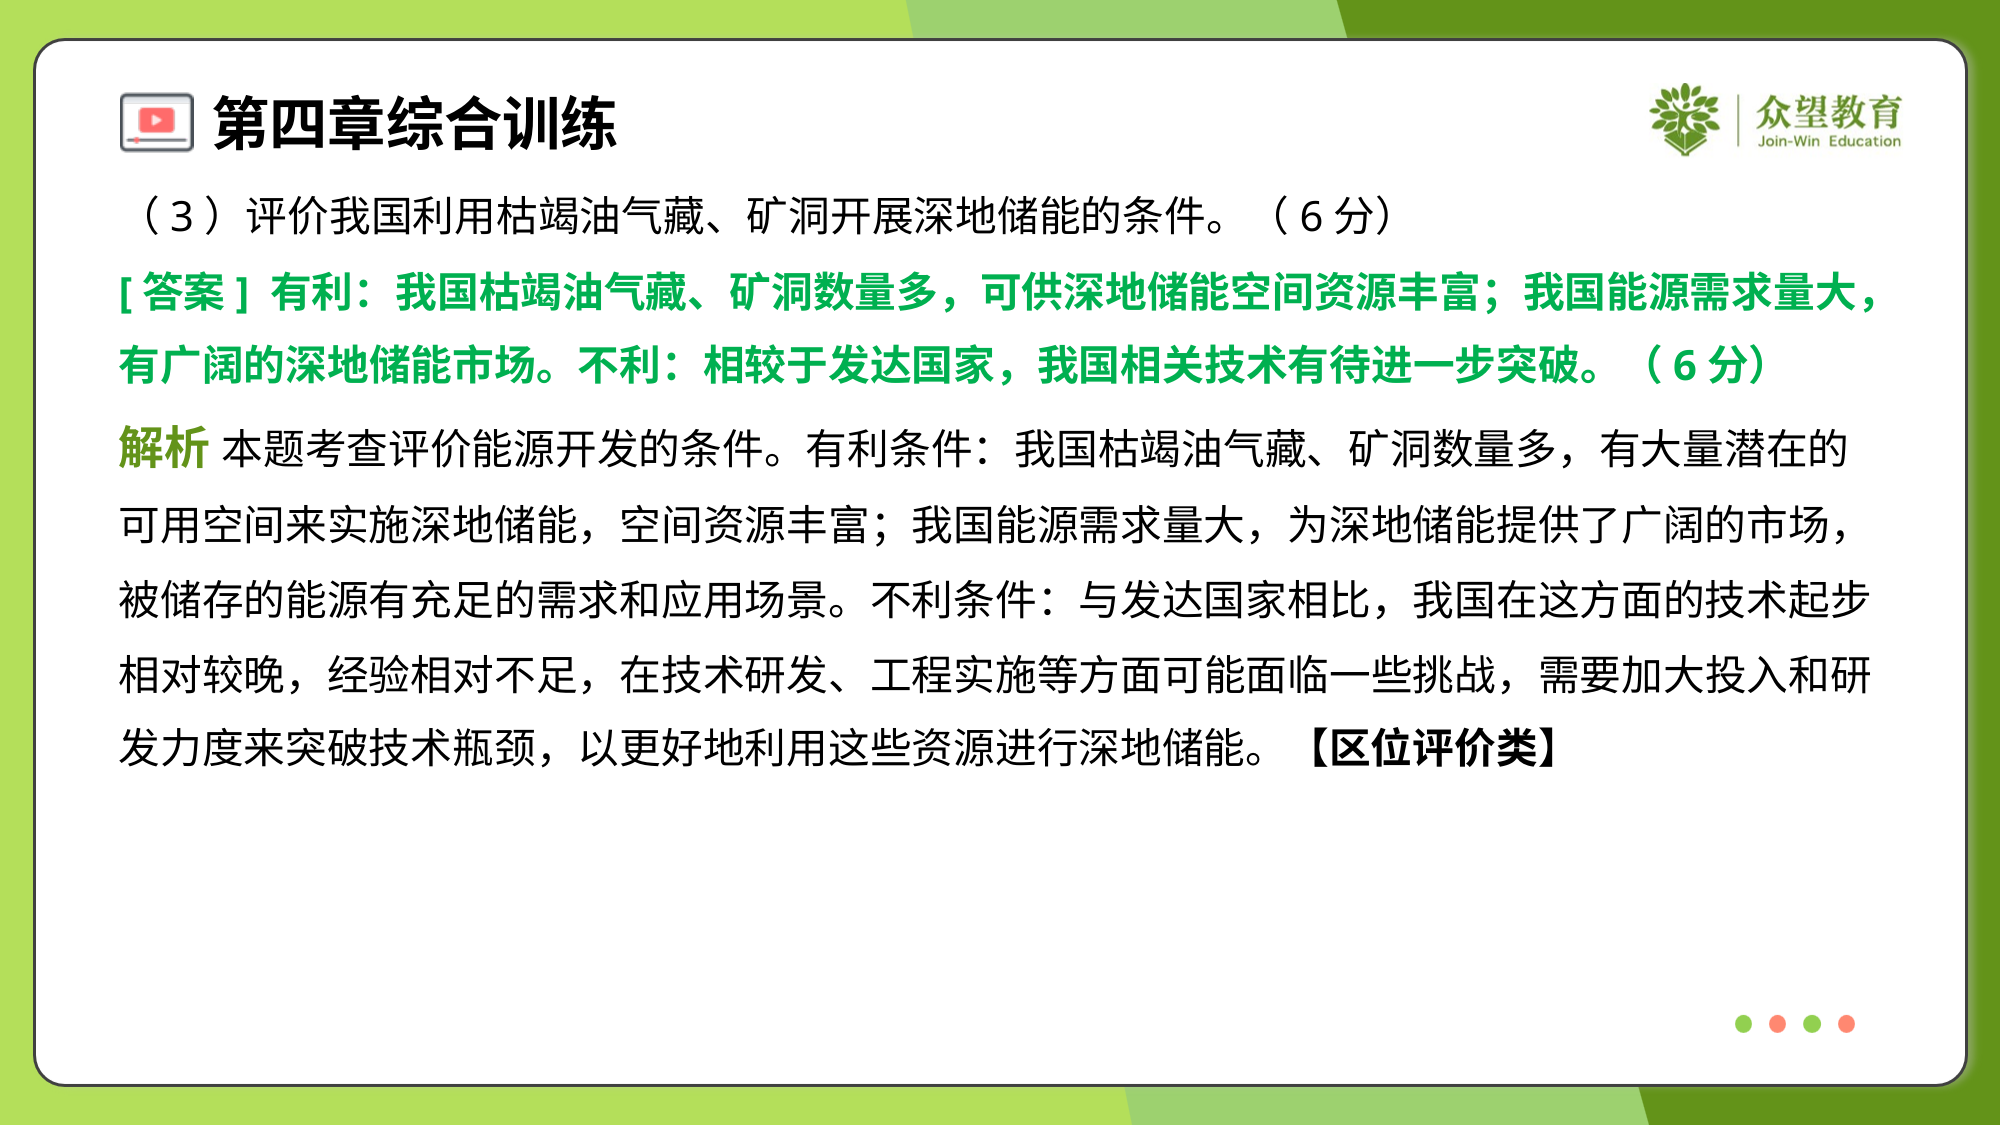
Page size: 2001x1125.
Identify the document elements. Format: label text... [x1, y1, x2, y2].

text_box 解析 本题考查评价能源开发的条件。有利条件：我国枯竭油气藏、矿洞数量多，有大量潜在的 可用空间来实施深地储能，空间资源丰富；我国能源需求量大，为深地储能提供了广阔的市场， 被储存的能源有充足的需求和应用场景。不利条件：与发达国家相比，我国在这方面的技术起步 相对较晚，经验相对不足，在技术研发、工程实施等方面可能面临一些挑战，需要加大投入和研 发力度来突破技术瓶颈，以更好地利用这些资源进行深地储能。【区位评价类】 [118, 396, 1883, 765]
picture [0, 0, 2000, 1125]
text_box （3）评价我国利用枯竭油气藏、矿洞开展深地储能的条件。（6分） [118, 164, 1883, 232]
text_box [答案] 有利：我国枯竭油气藏、矿洞数量多，可供深地储能空间资源丰富；我国能源需求量大， 有广阔的深地储能市场。不利：相较于发达国家，我国相关技术有待进一步突破。（6分） [118, 240, 1883, 382]
